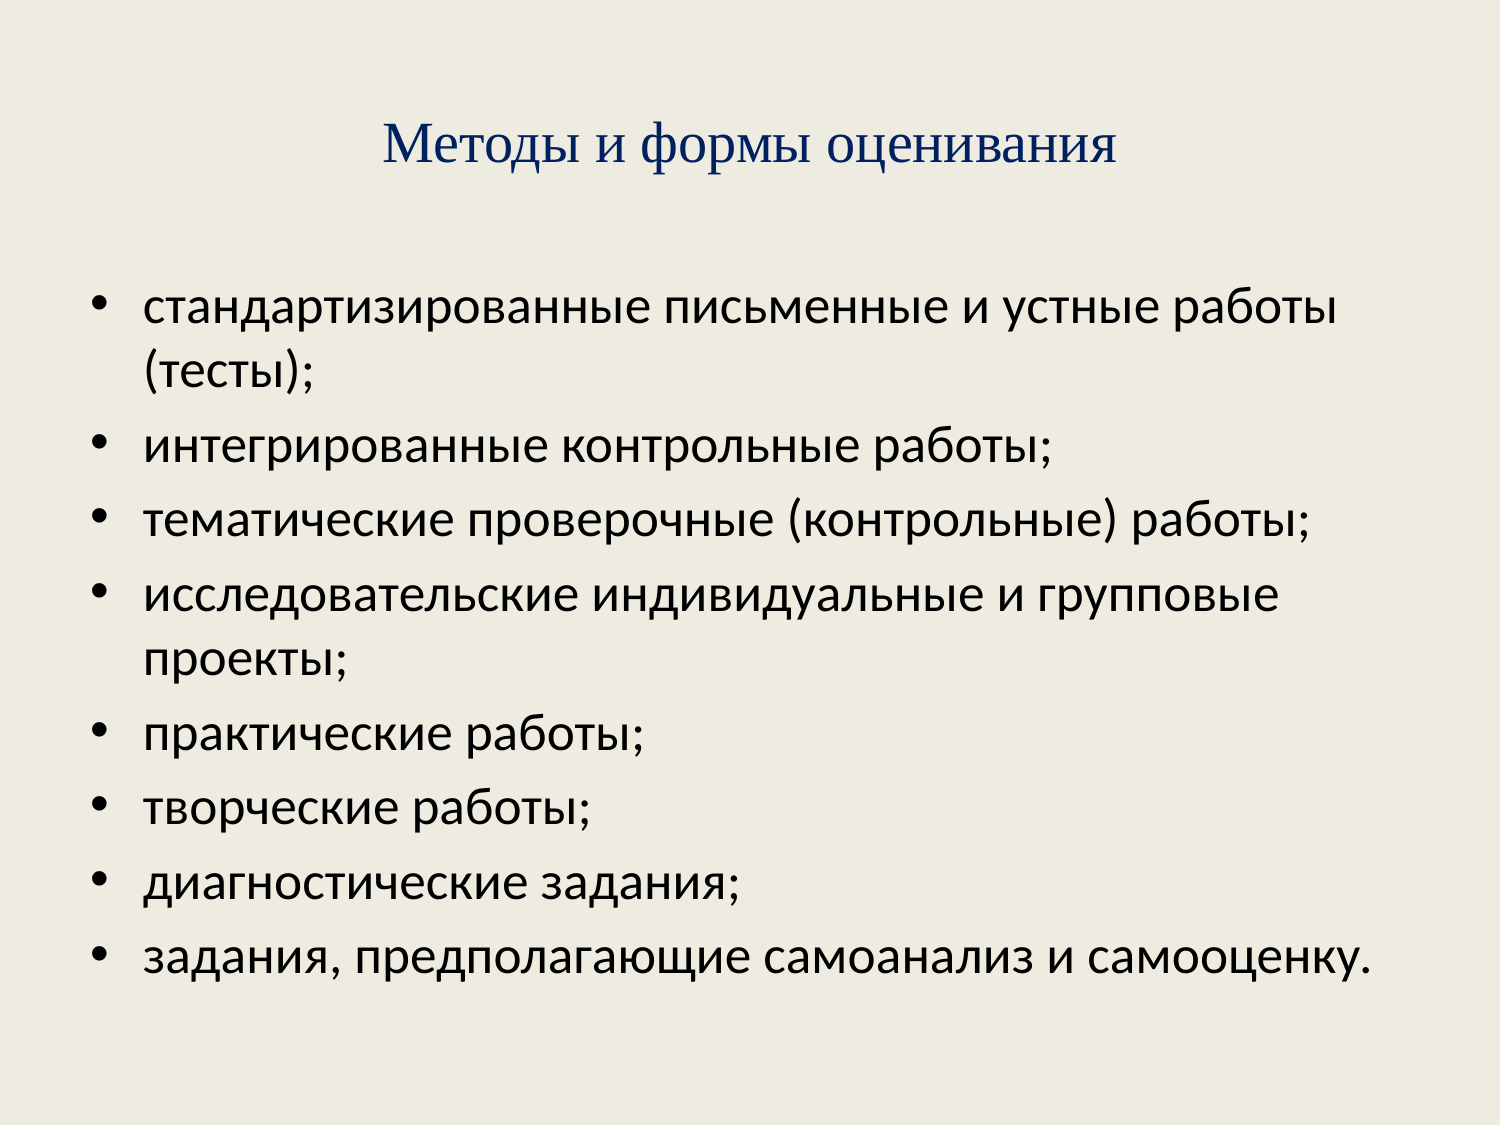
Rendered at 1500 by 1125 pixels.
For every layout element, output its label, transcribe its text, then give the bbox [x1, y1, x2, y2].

list стандартизированные письменные и устные работы (тесты); интегрированные контрольные работы; тематические проверочные (контрольные) работы; исследовательские индивидуальные и групповые проекты; практические работы; творческие работы; диагностические задания; задания, предполагающие самоанализ и самооценку. [75, 262, 1425, 1005]
title Методы и формы оценивания [75, 45, 1425, 233]
